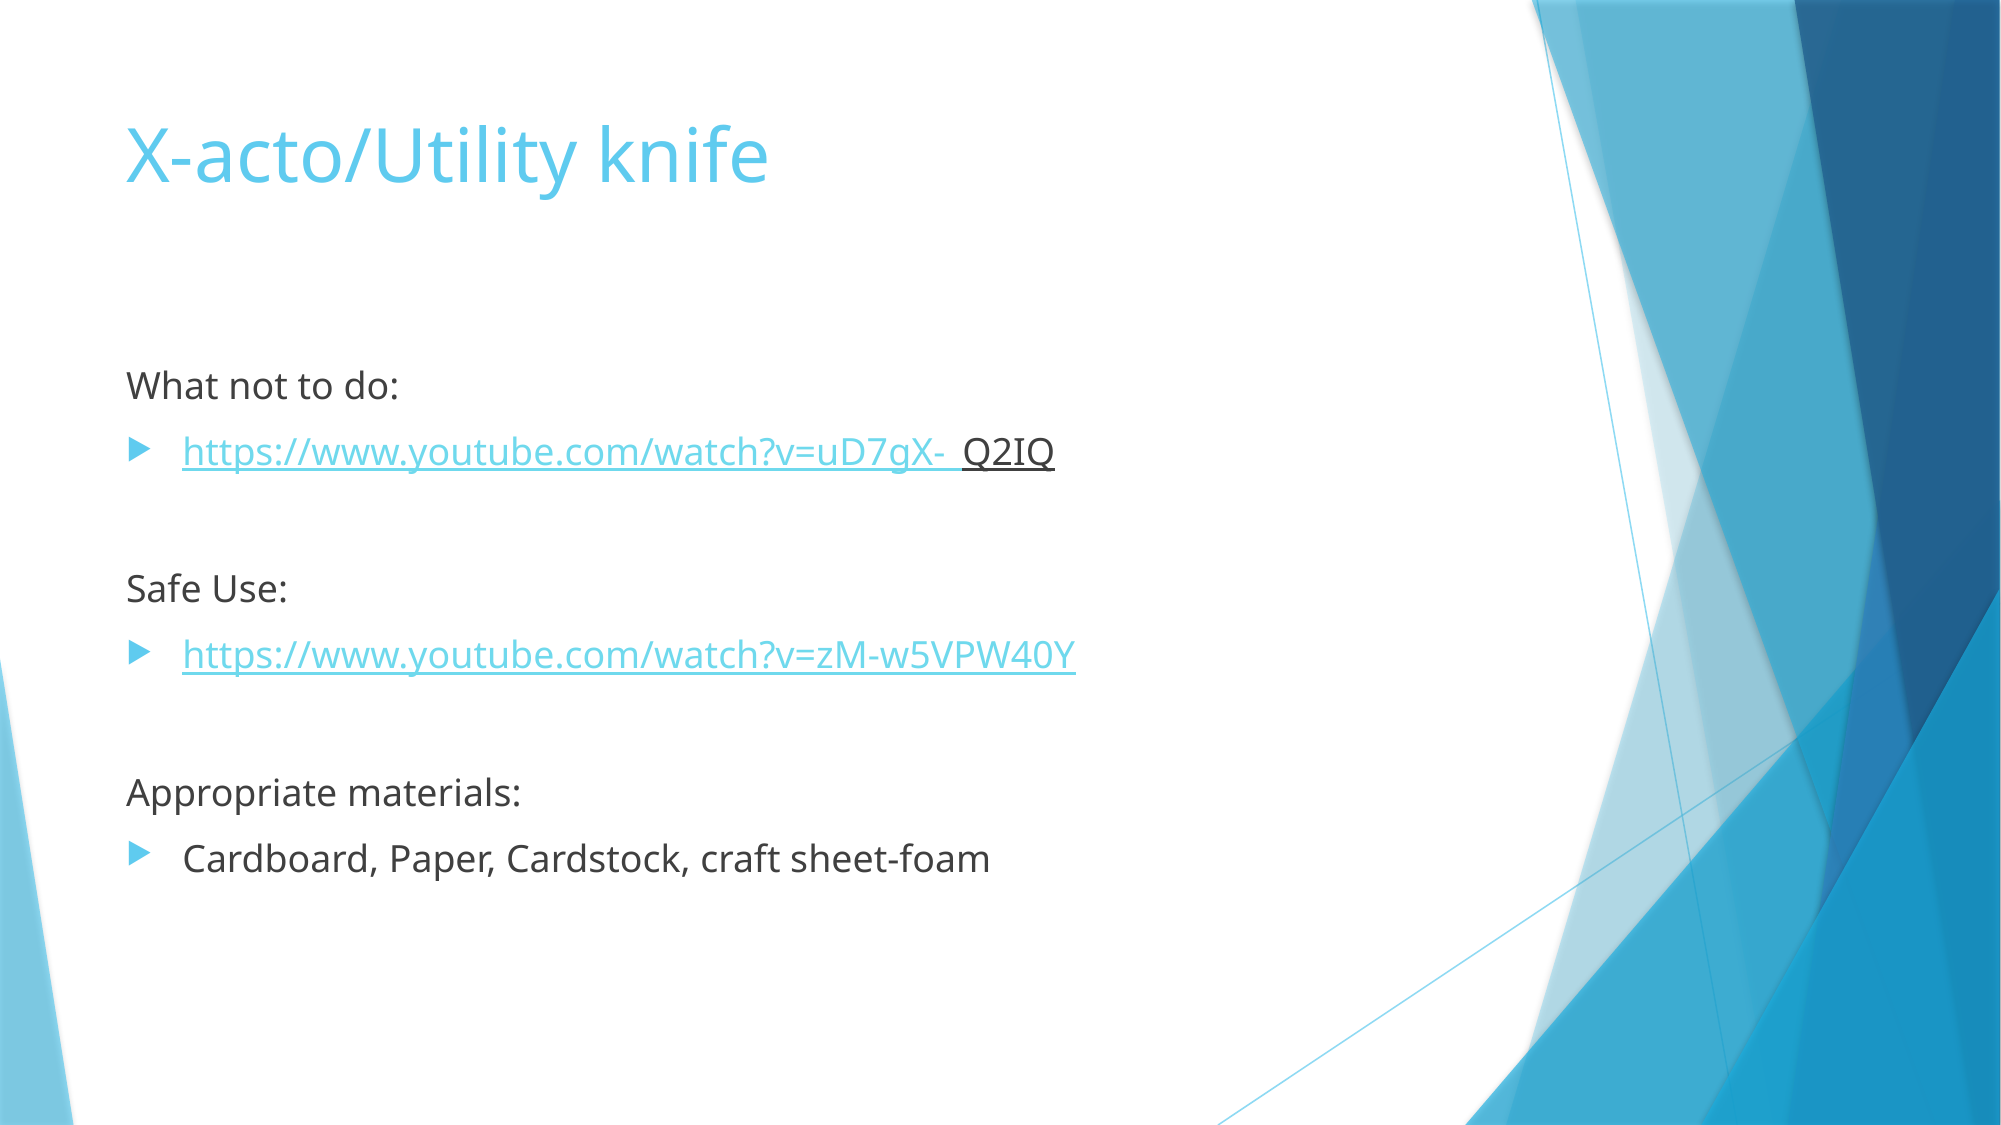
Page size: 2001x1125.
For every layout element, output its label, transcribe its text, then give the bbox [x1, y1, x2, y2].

title X-acto/Utility knife [111, 99, 1522, 317]
list What not to do: https://www.youtube.com/watch?v=uD7gX-_Q2IQ Safe Use: https://www.youtube.com/watch?v=zM-w5VPW40Y Appropriate materials: Cardboard, Paper, Cardstock, craft sheet-foam [111, 354, 1522, 992]
